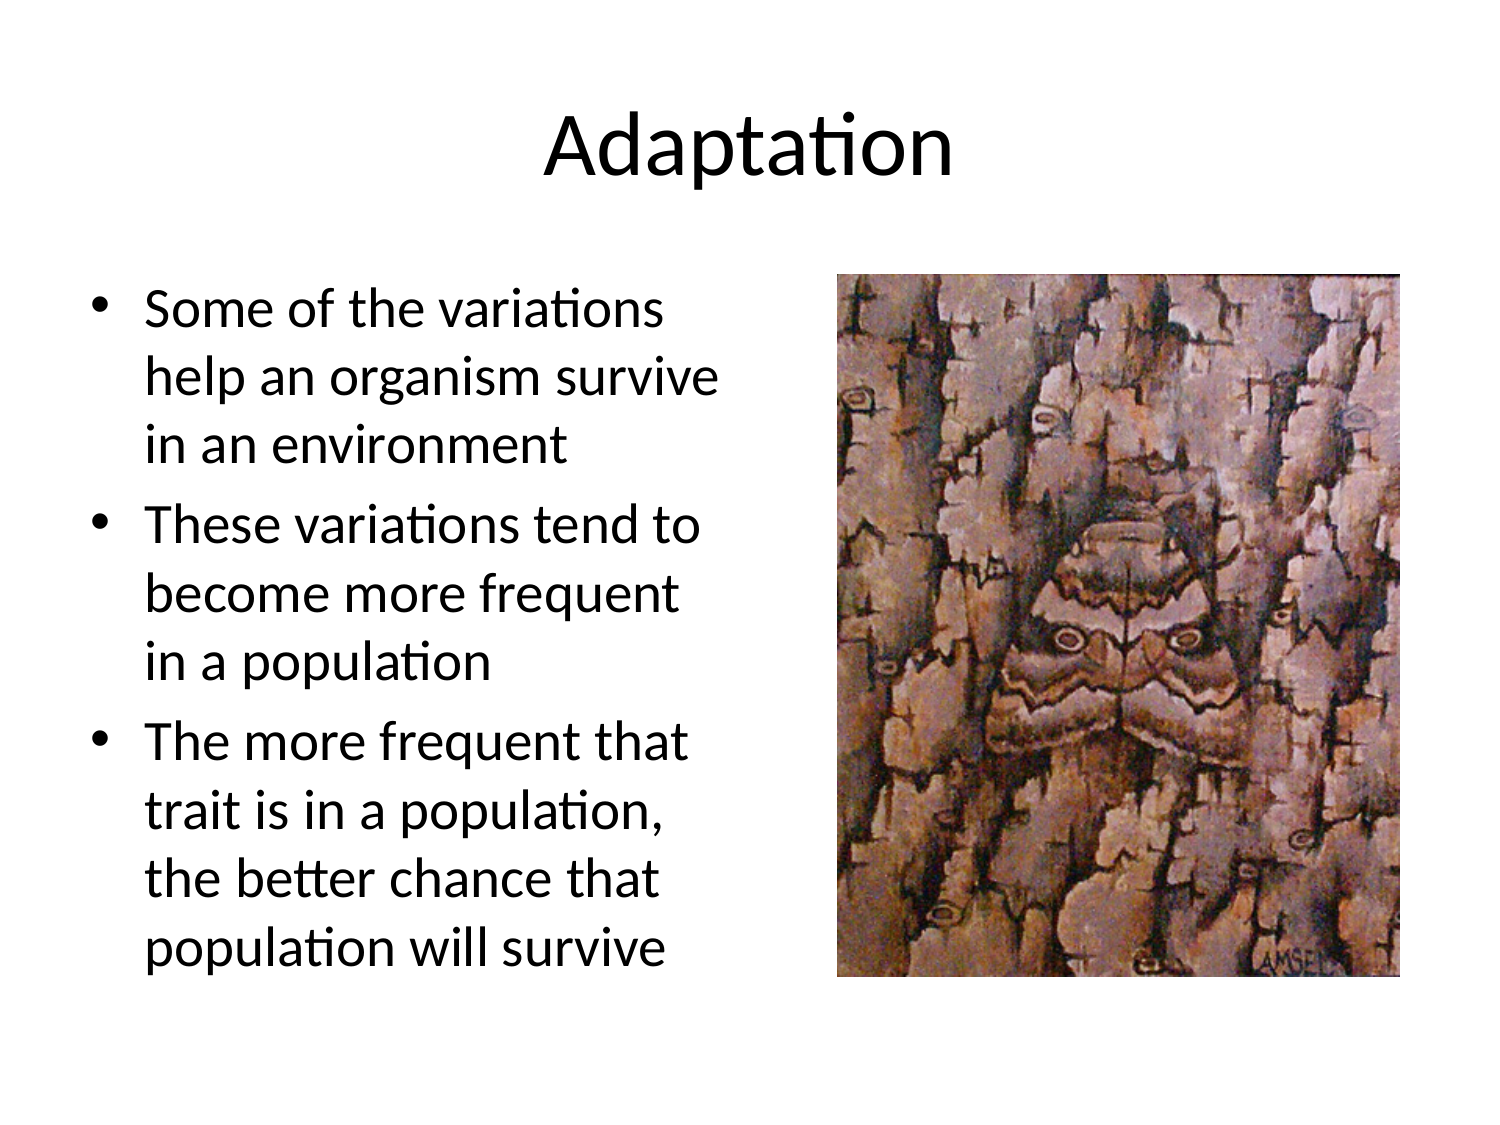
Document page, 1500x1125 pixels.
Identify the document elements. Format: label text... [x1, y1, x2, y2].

picture [837, 274, 1401, 977]
list Some of the variations help an organism survive in an environment These variations tend to become more frequent in a population The more frequent that trait is in a population, the better chance that population will survive [75, 262, 738, 1005]
title Adaptation [75, 45, 1425, 233]
